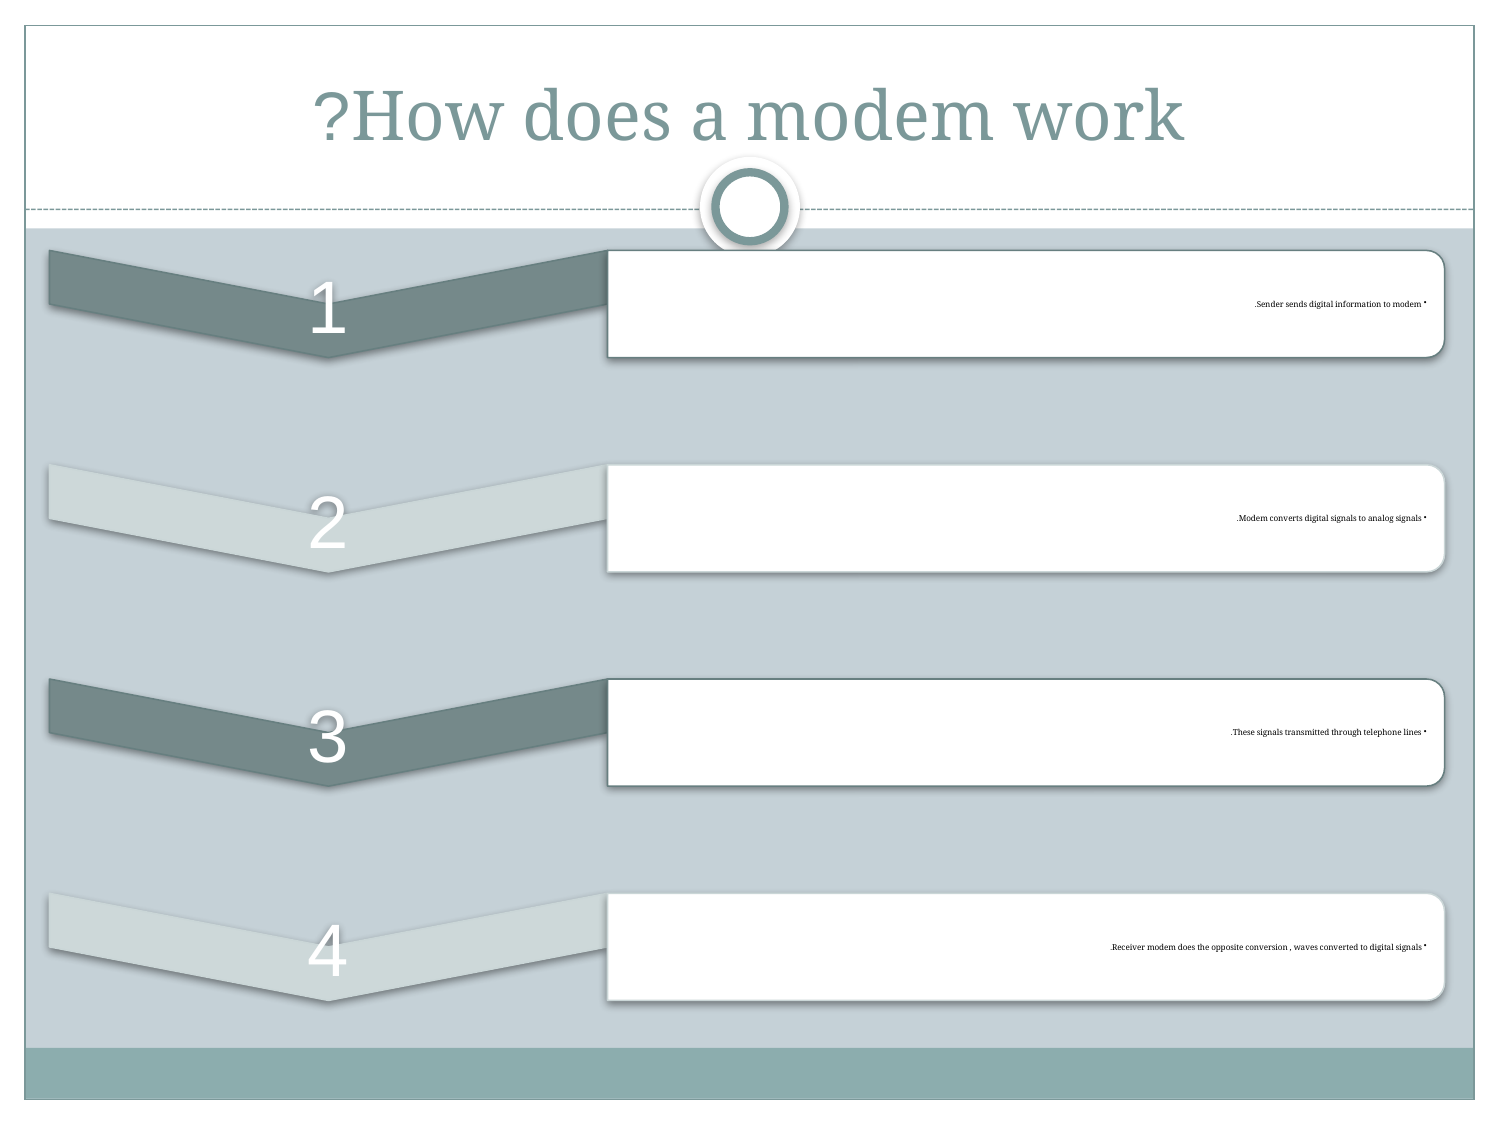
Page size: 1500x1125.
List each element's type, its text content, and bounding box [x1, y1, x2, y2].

title How does a modem work? [49, 37, 1450, 162]
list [49, 250, 1445, 1001]
